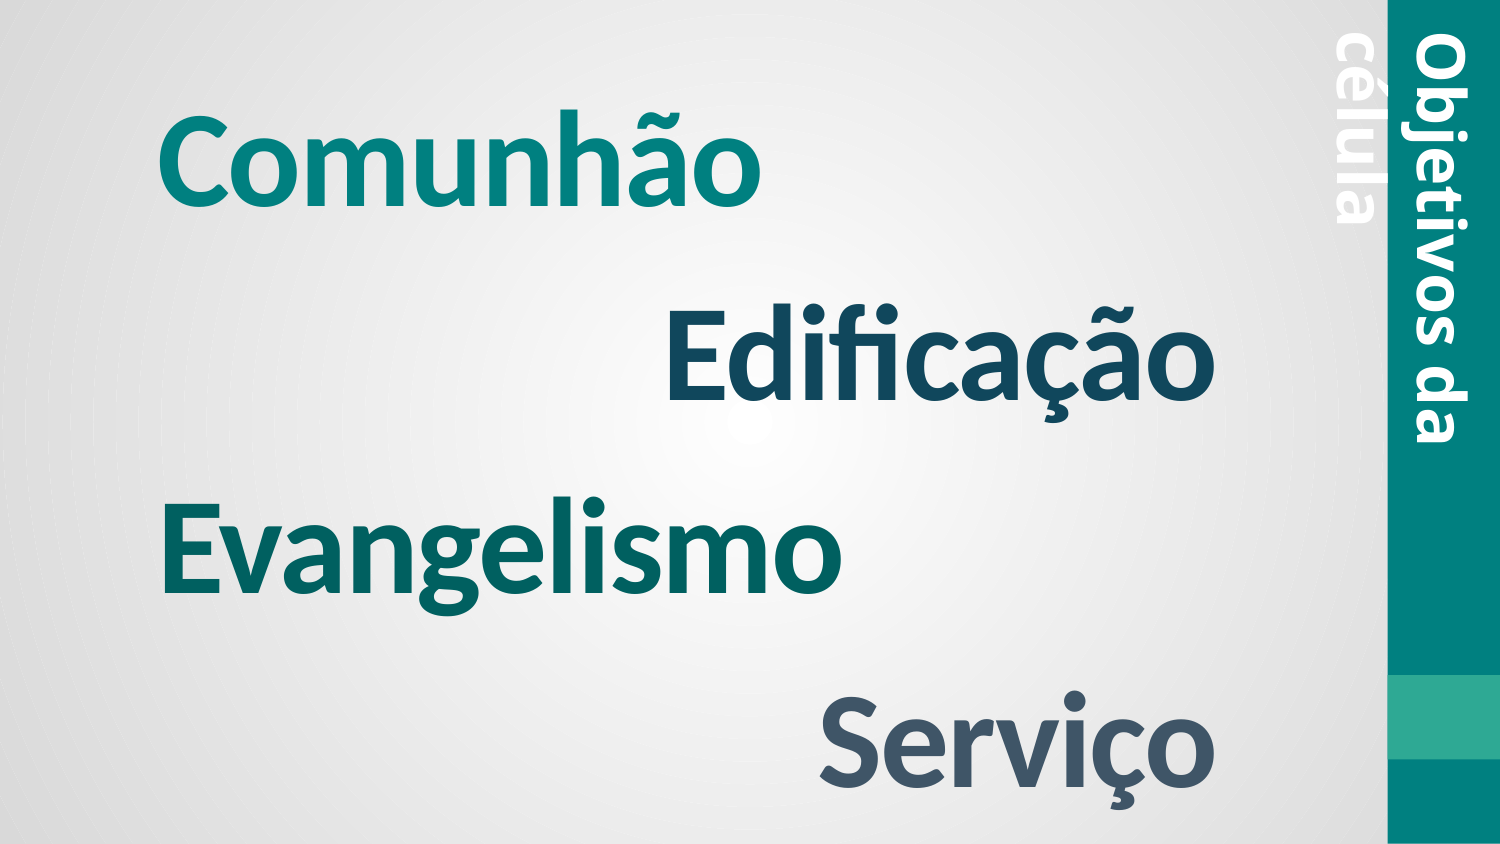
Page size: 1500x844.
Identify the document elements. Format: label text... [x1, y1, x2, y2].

text_box Edificação [149, 255, 1226, 436]
text_box Evangelismo [149, 449, 1226, 629]
text_box Serviço [149, 642, 1226, 823]
text_box Objetivos da célula [1317, 23, 1492, 651]
text_box Comunhão [149, 61, 1226, 242]
